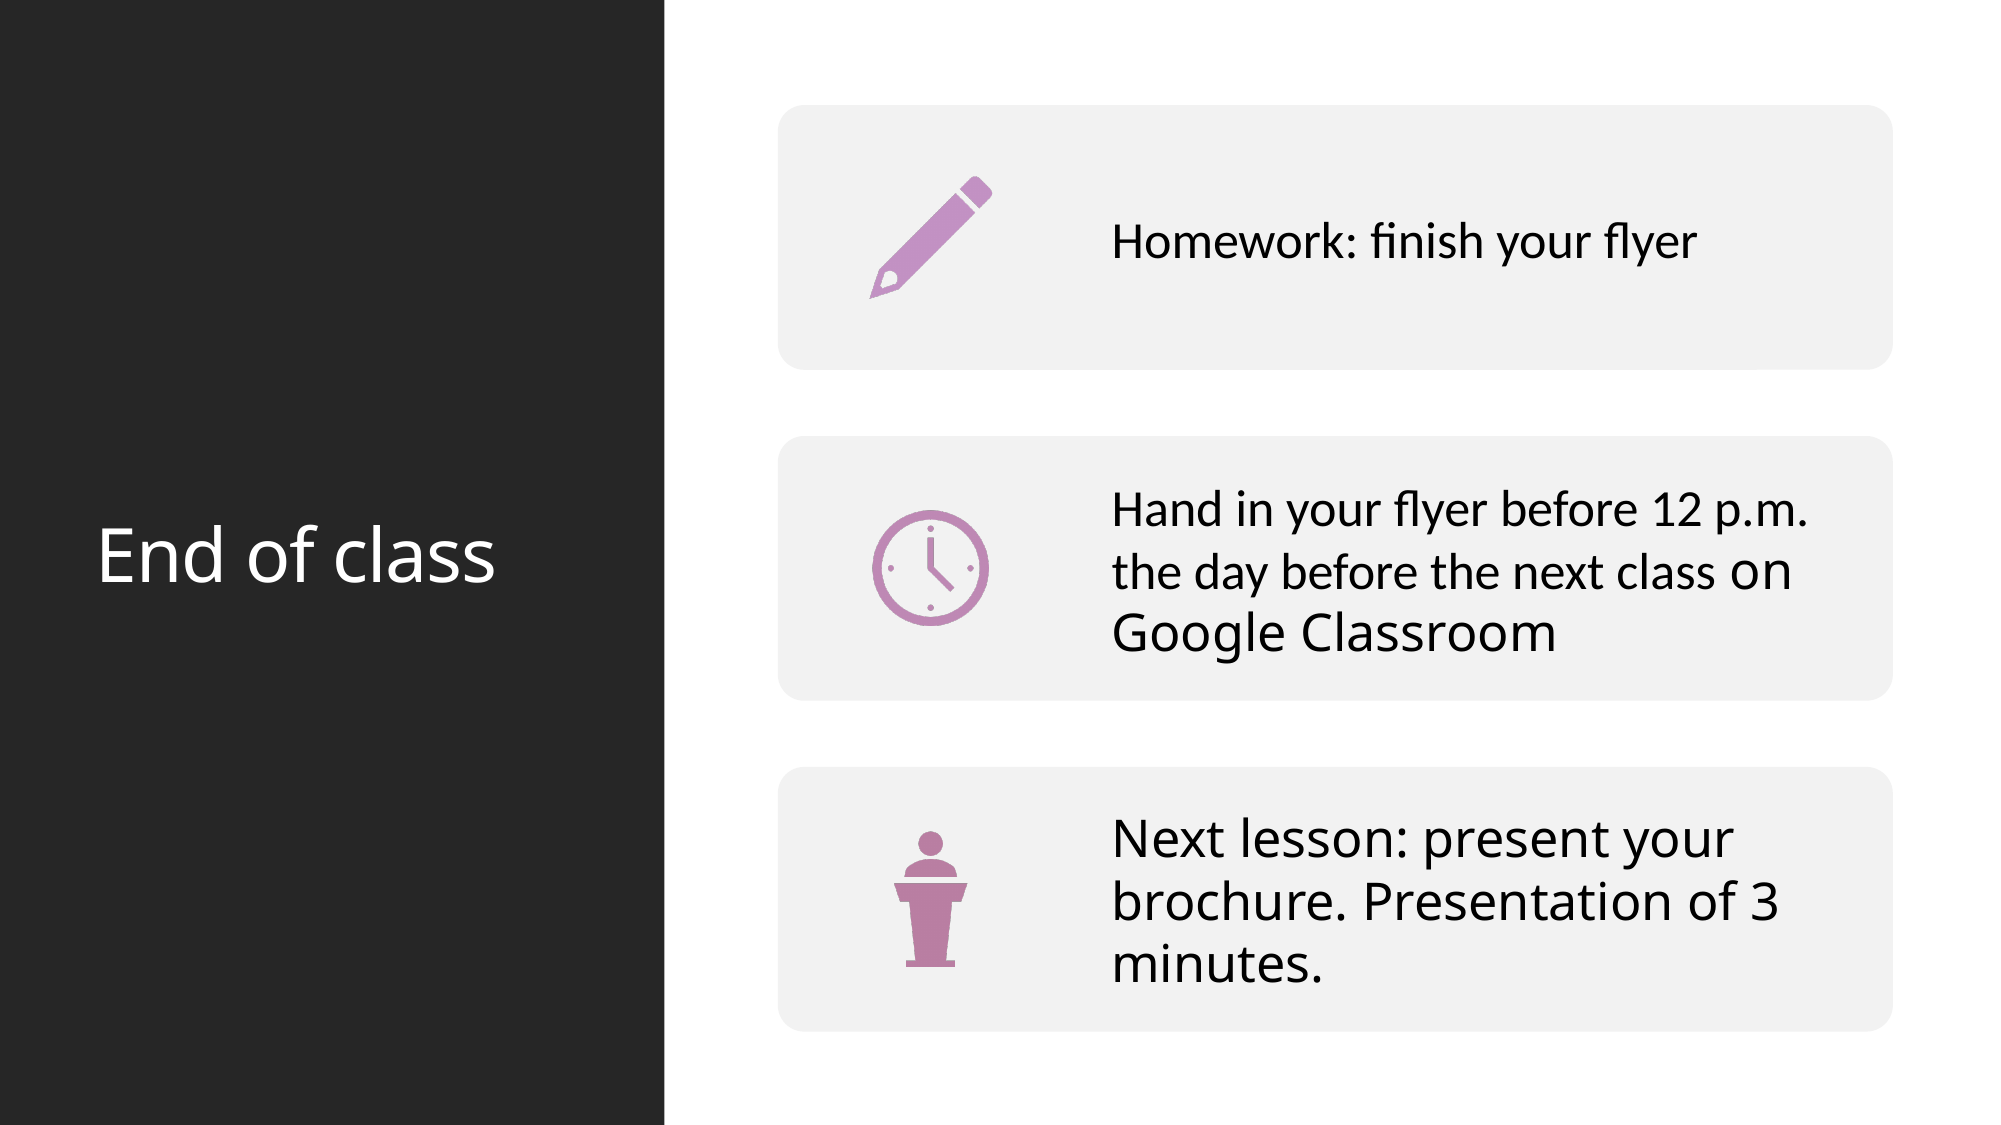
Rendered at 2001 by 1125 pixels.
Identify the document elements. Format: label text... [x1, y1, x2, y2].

title End of class [80, 84, 587, 1032]
text_box [0, 0, 666, 1125]
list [777, 104, 1894, 1033]
text_box [666, 0, 2000, 1125]
